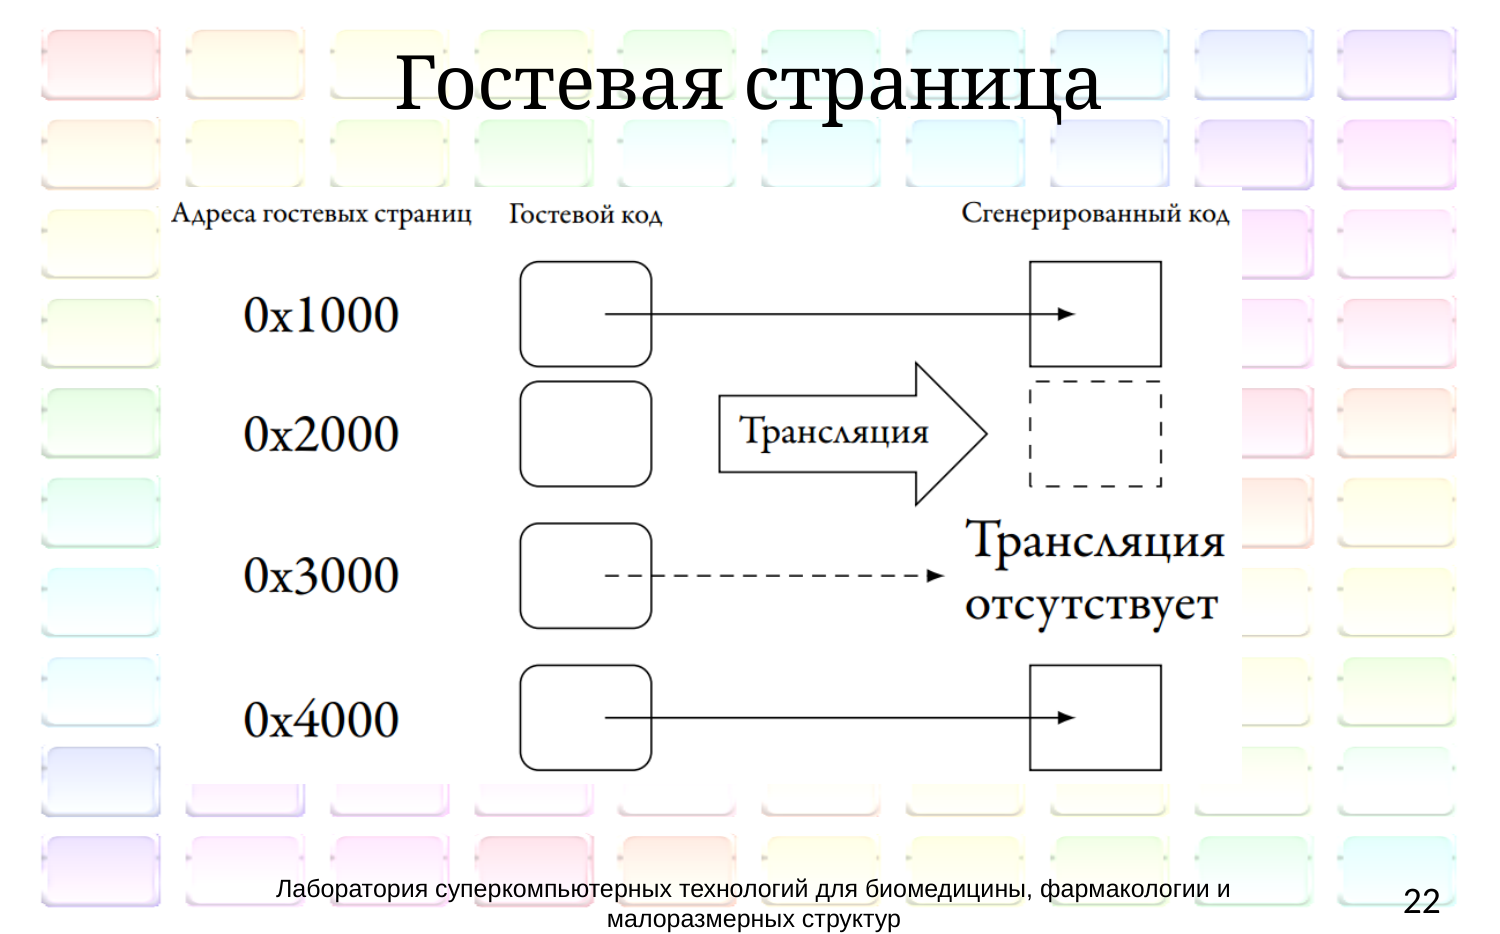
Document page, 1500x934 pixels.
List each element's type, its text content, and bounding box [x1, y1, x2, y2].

text_box 22 [1387, 868, 1473, 918]
title Гостевая страница [75, 1, 1425, 158]
text_box Лаборатория суперкомпьютерных технологий для биомедицины, фармакологии и малоразмерных структур [171, 864, 1338, 915]
picture [0, 0, 1500, 934]
